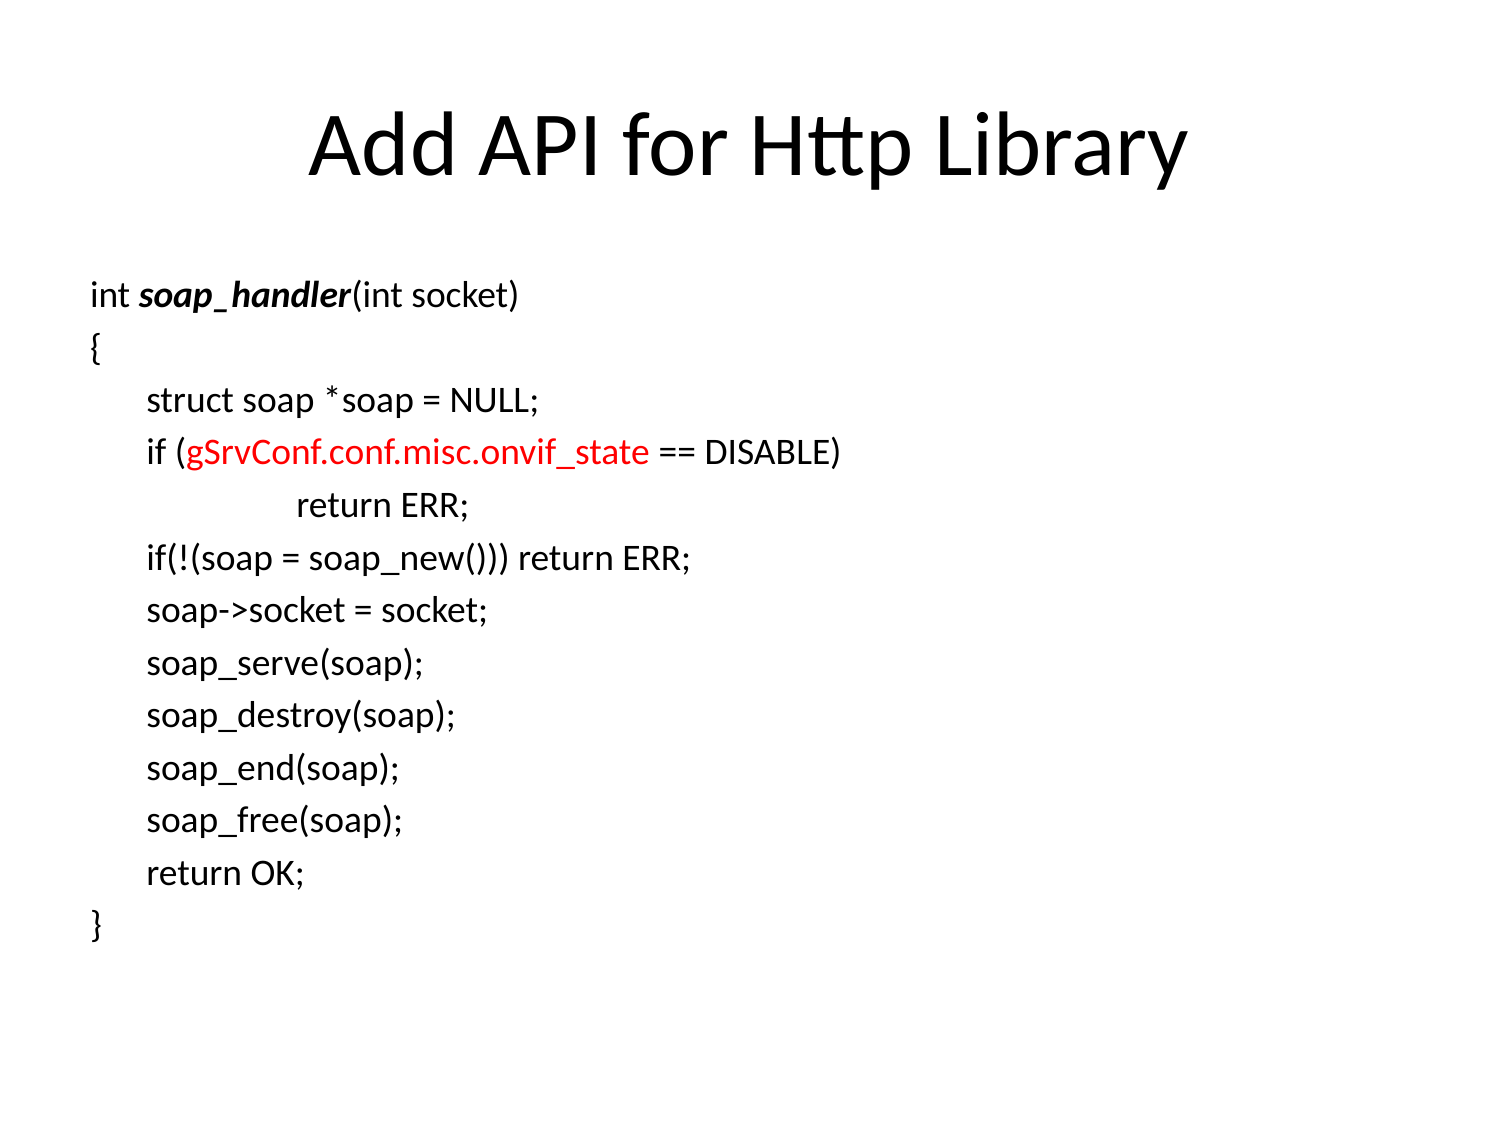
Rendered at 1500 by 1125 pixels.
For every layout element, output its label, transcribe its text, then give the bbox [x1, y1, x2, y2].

list int soap_handler(int socket) { struct soap *soap = NULL; if (gSrvConf.conf.misc.onvif_state == DISABLE) return ERR; if(!(soap = soap_new())) return ERR; soap->socket = socket; soap_serve(soap); soap_destroy(soap); soap_end(soap); soap_free(soap); return OK; } [75, 262, 1425, 1079]
title Add API for Http Library [75, 45, 1425, 233]
